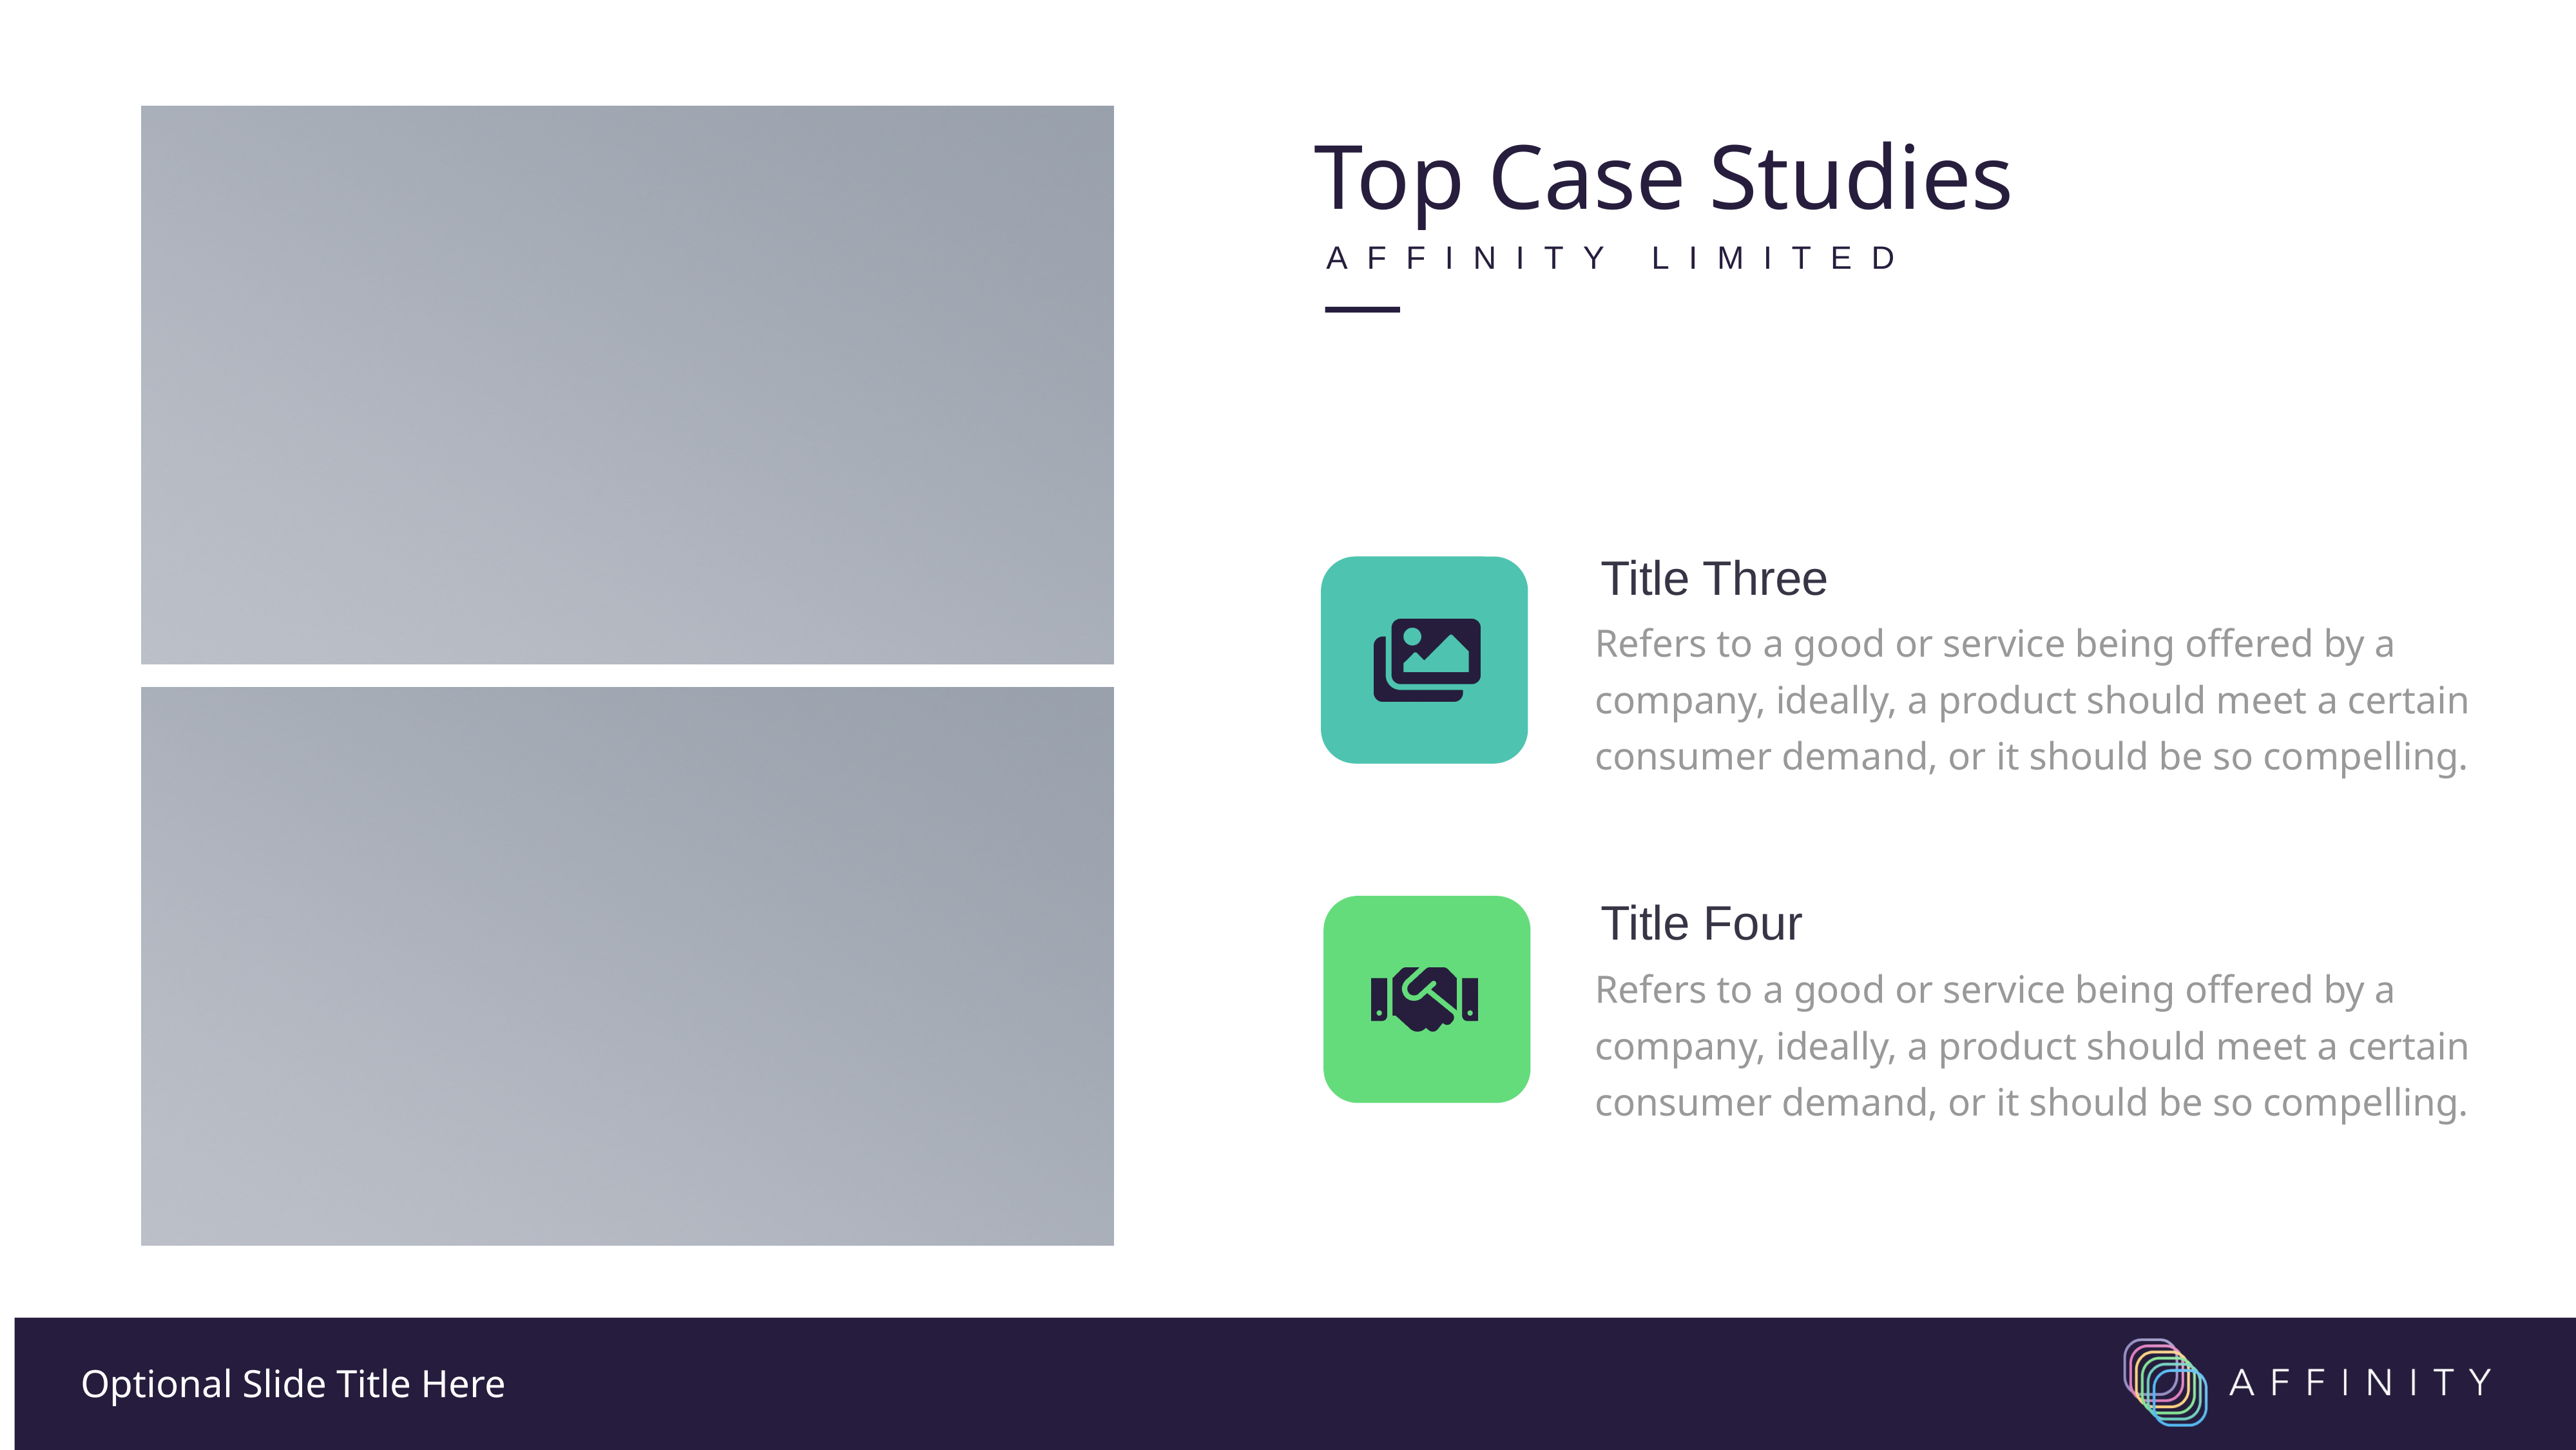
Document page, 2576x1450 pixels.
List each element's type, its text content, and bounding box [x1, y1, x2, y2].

text_box Refers to a good or service being offered by a company, ideally, a product should meet a certain consumer demand, or it should be so compelling. [1583, 596, 2485, 789]
text_box Refers to a good or service being offered by a company, ideally, a product should meet a certain consumer demand, or it should be so compelling. [1583, 942, 2487, 1136]
text_box AFFINITY LIMITED [1321, 232, 2225, 281]
picture [141, 105, 1114, 664]
text_box Optional Slide Title Here [75, 1355, 1131, 1410]
text_box [1325, 307, 1400, 313]
picture [2121, 1335, 2494, 1430]
text_box Title Four [1595, 887, 2119, 955]
text_box [1323, 896, 1531, 1103]
text_box [1321, 556, 1528, 764]
picture [1374, 618, 1481, 702]
picture [141, 687, 1114, 1246]
text_box Title Three [1595, 541, 2119, 610]
picture [1371, 967, 1478, 1032]
text_box Top Case Studies [1309, 115, 2446, 232]
